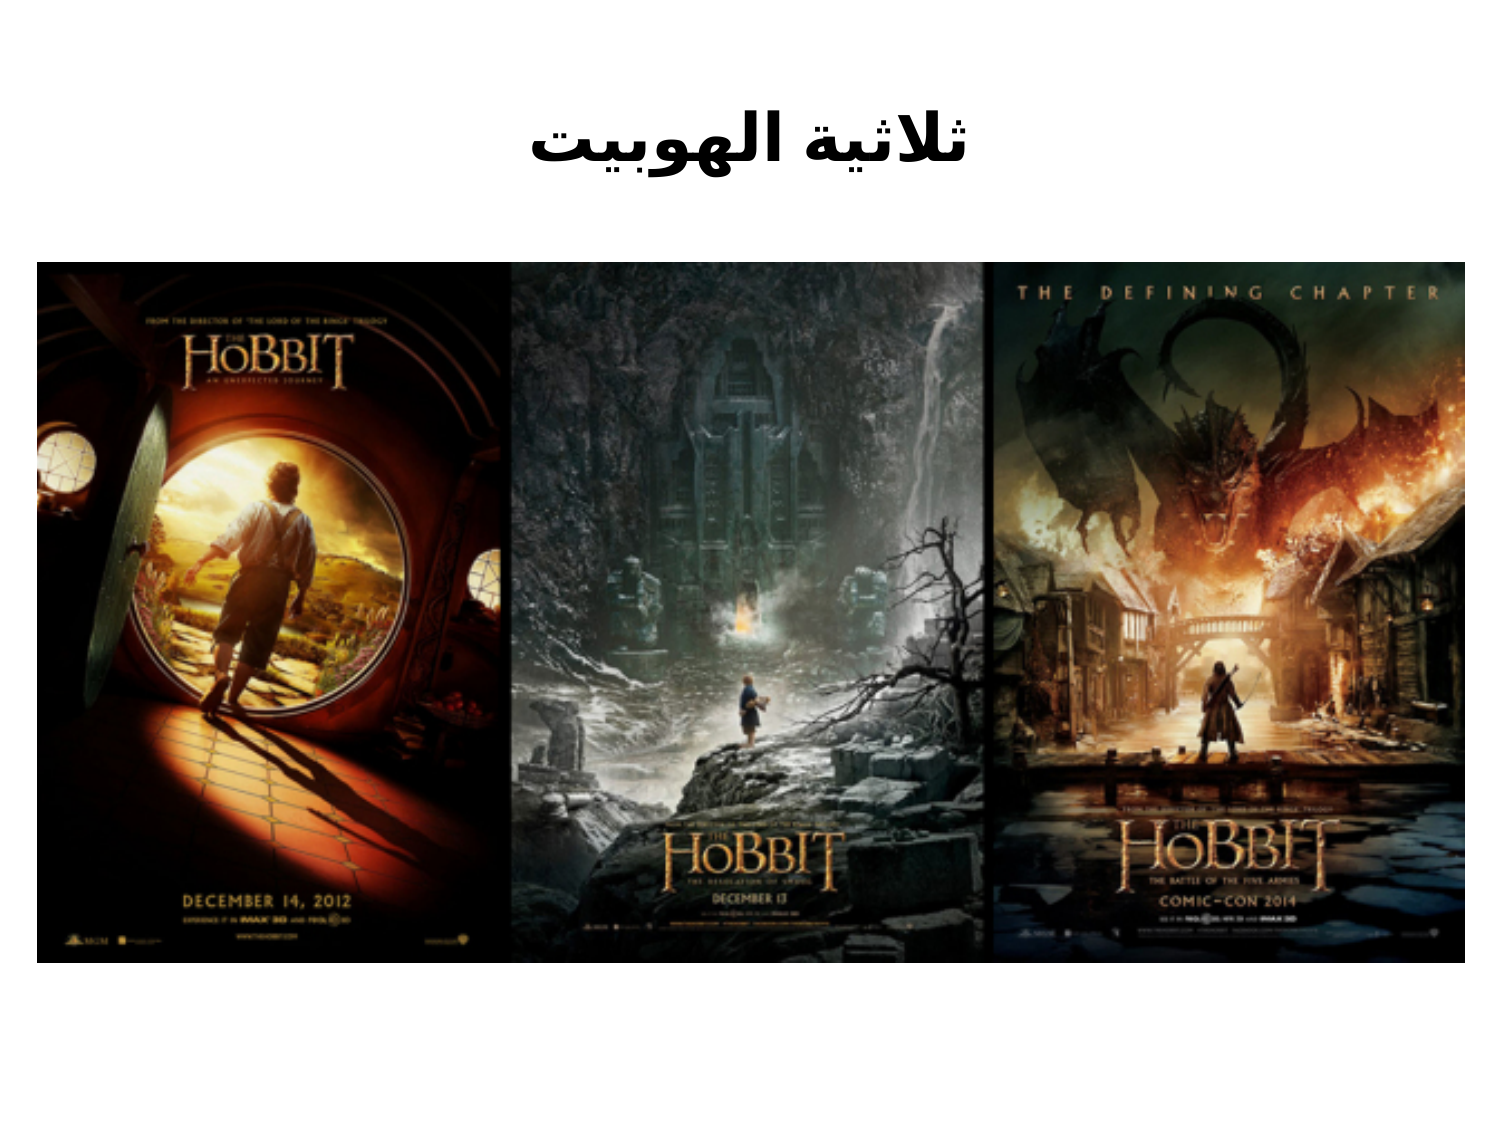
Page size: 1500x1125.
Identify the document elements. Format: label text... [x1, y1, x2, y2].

text_box ثلاثية الهوبيت [74, 87, 1425, 260]
picture [37, 262, 1465, 963]
